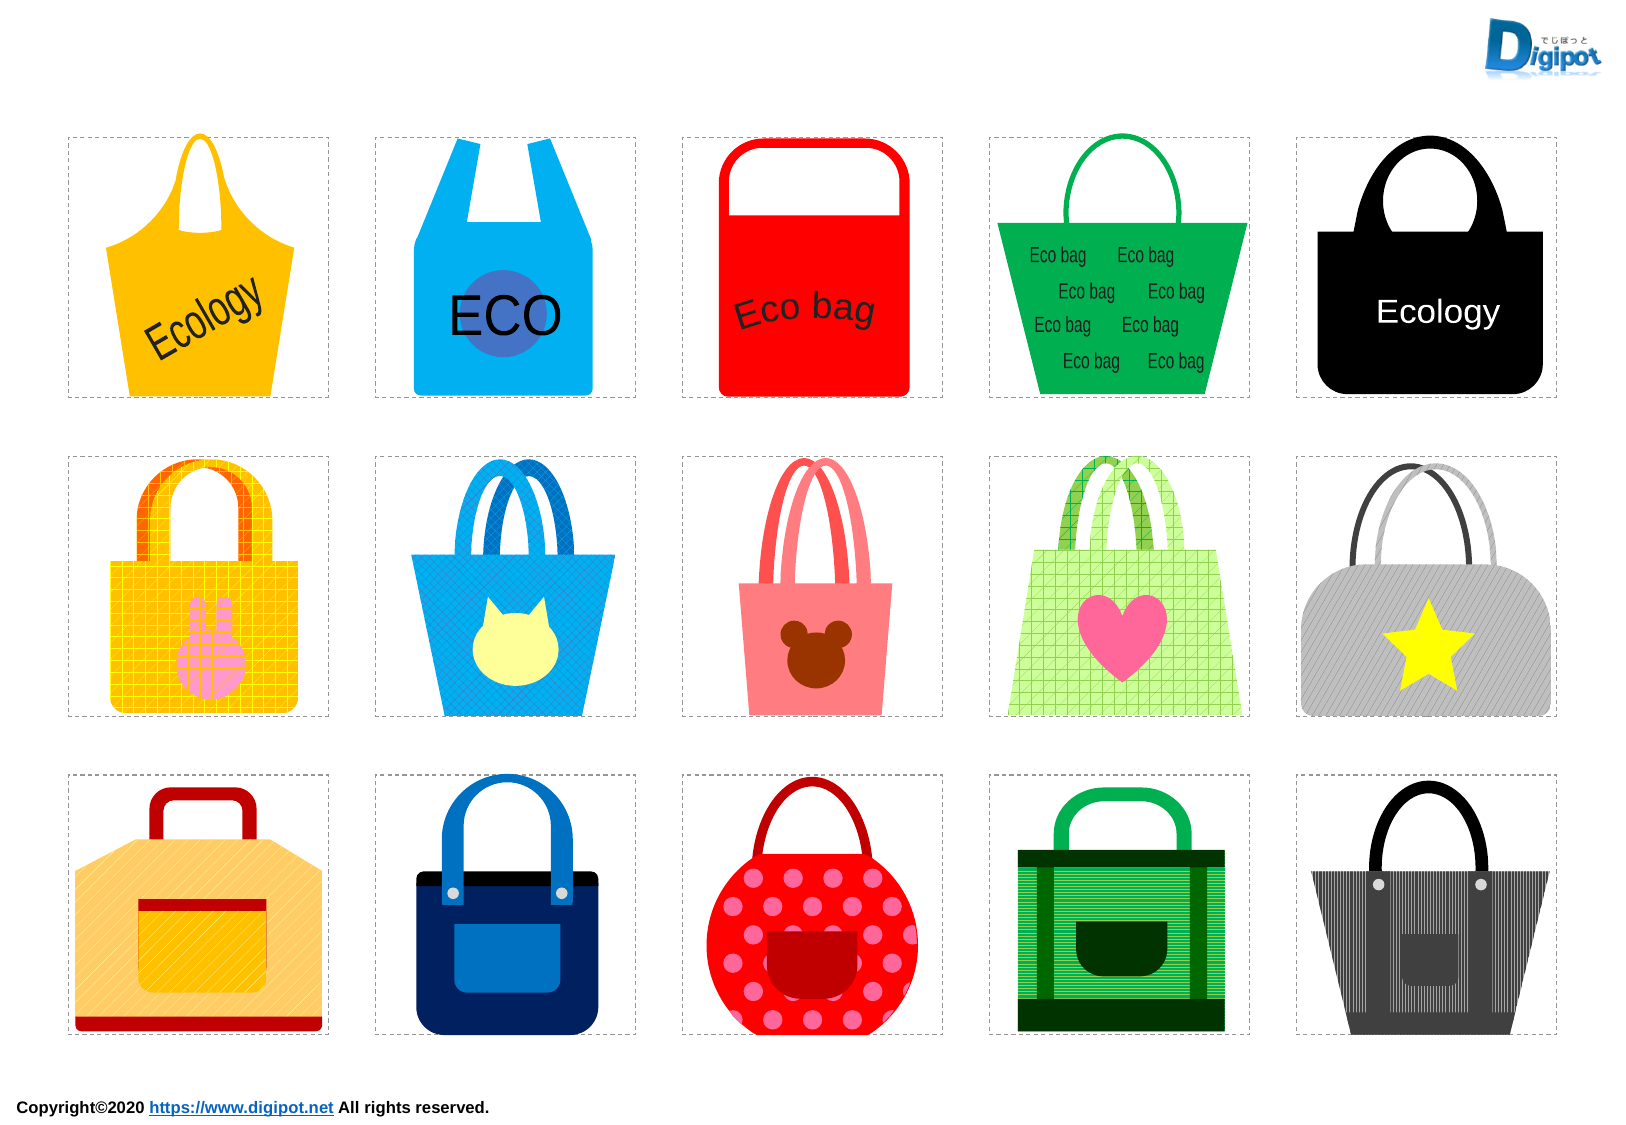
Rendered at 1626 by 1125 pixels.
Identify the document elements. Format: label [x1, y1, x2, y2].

text_box [706, 776, 918, 1035]
text_box [416, 773, 599, 1036]
text_box [413, 138, 593, 396]
text_box [1007, 455, 1243, 716]
text_box [1300, 463, 1551, 717]
text_box [75, 787, 323, 1032]
text_box [997, 133, 1248, 395]
text_box [105, 133, 295, 397]
text_box [109, 459, 299, 714]
text_box [1317, 135, 1543, 395]
text_box [738, 457, 893, 716]
text_box [1311, 780, 1550, 1035]
text_box [718, 138, 910, 397]
picture [1485, 18, 1602, 82]
text_box [1017, 787, 1225, 1032]
text_box [411, 459, 616, 716]
